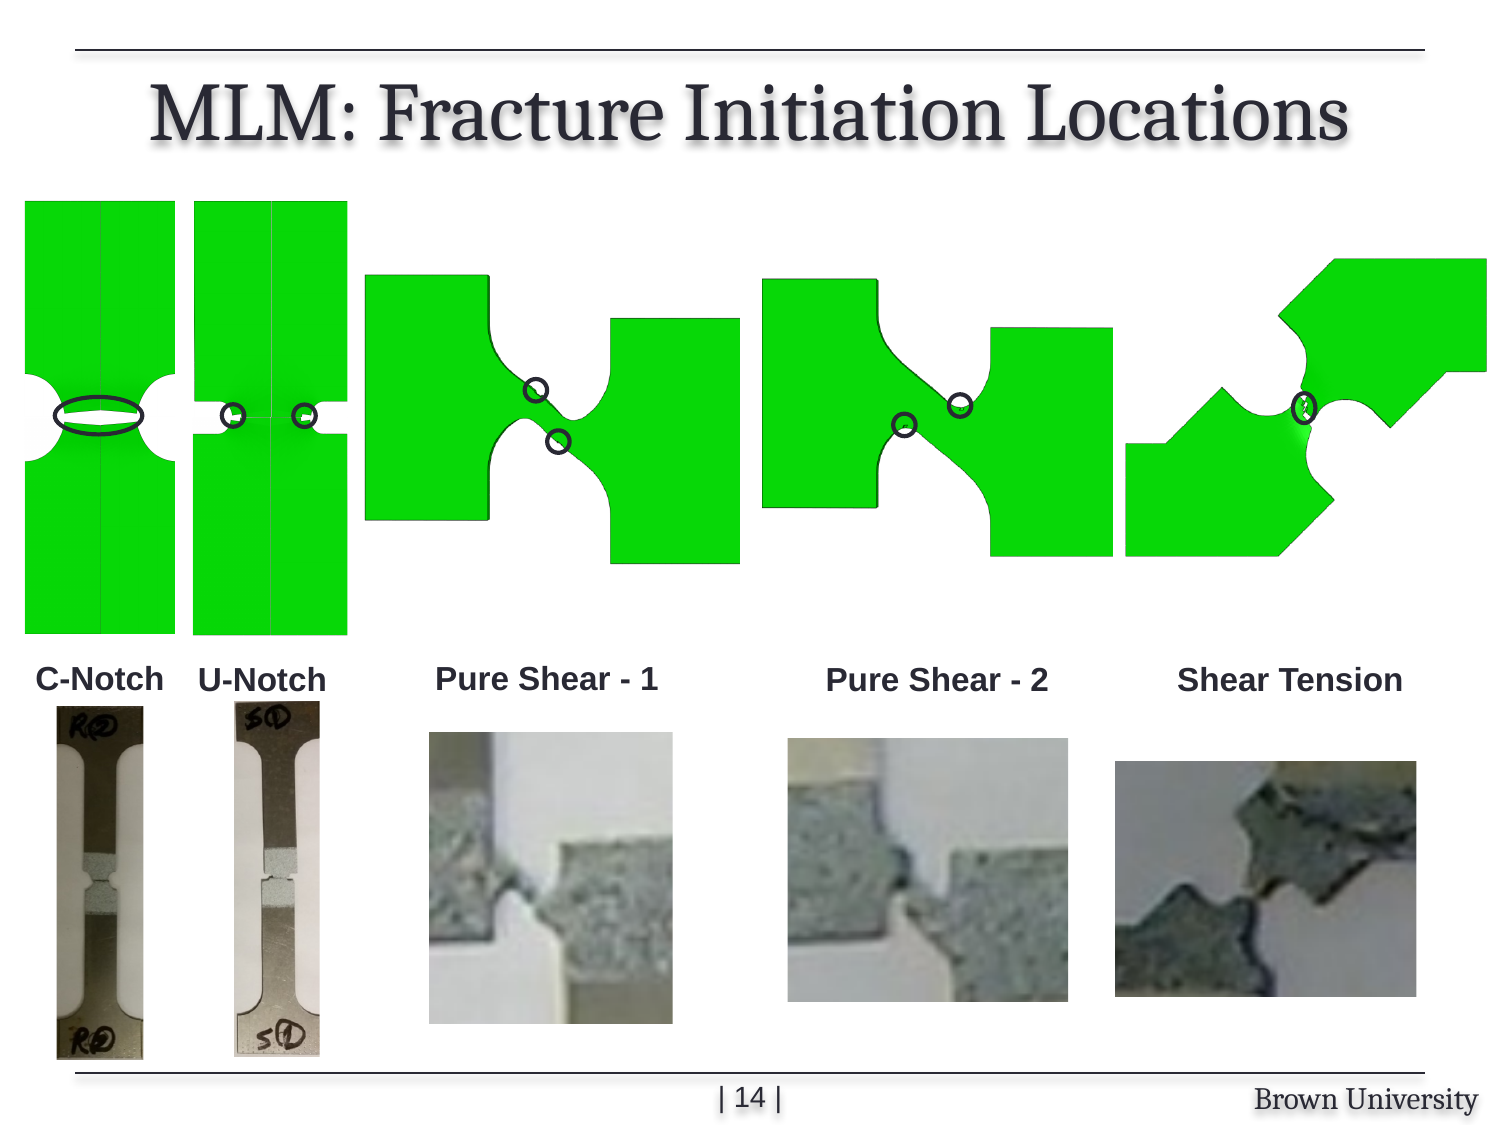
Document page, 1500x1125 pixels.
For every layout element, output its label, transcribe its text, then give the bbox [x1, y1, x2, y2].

text_box Pure Shear - 2 [757, 650, 1109, 705]
list MLM: Fracture Initiation Locations [0, 50, 1500, 125]
picture [362, 272, 740, 588]
text_box Pure Shear - 1 [366, 649, 728, 705]
slide_number | 13 | [662, 1071, 838, 1125]
picture [192, 199, 348, 636]
picture [1117, 254, 1491, 557]
picture [0, 701, 697, 1060]
picture [787, 729, 1069, 1011]
picture [24, 199, 176, 634]
text_box Shear Tension [1109, 650, 1471, 705]
picture [1115, 727, 1417, 1030]
text_box C-Notch [15, 649, 185, 705]
text_box U-Notch [177, 650, 348, 705]
picture [762, 278, 1113, 557]
